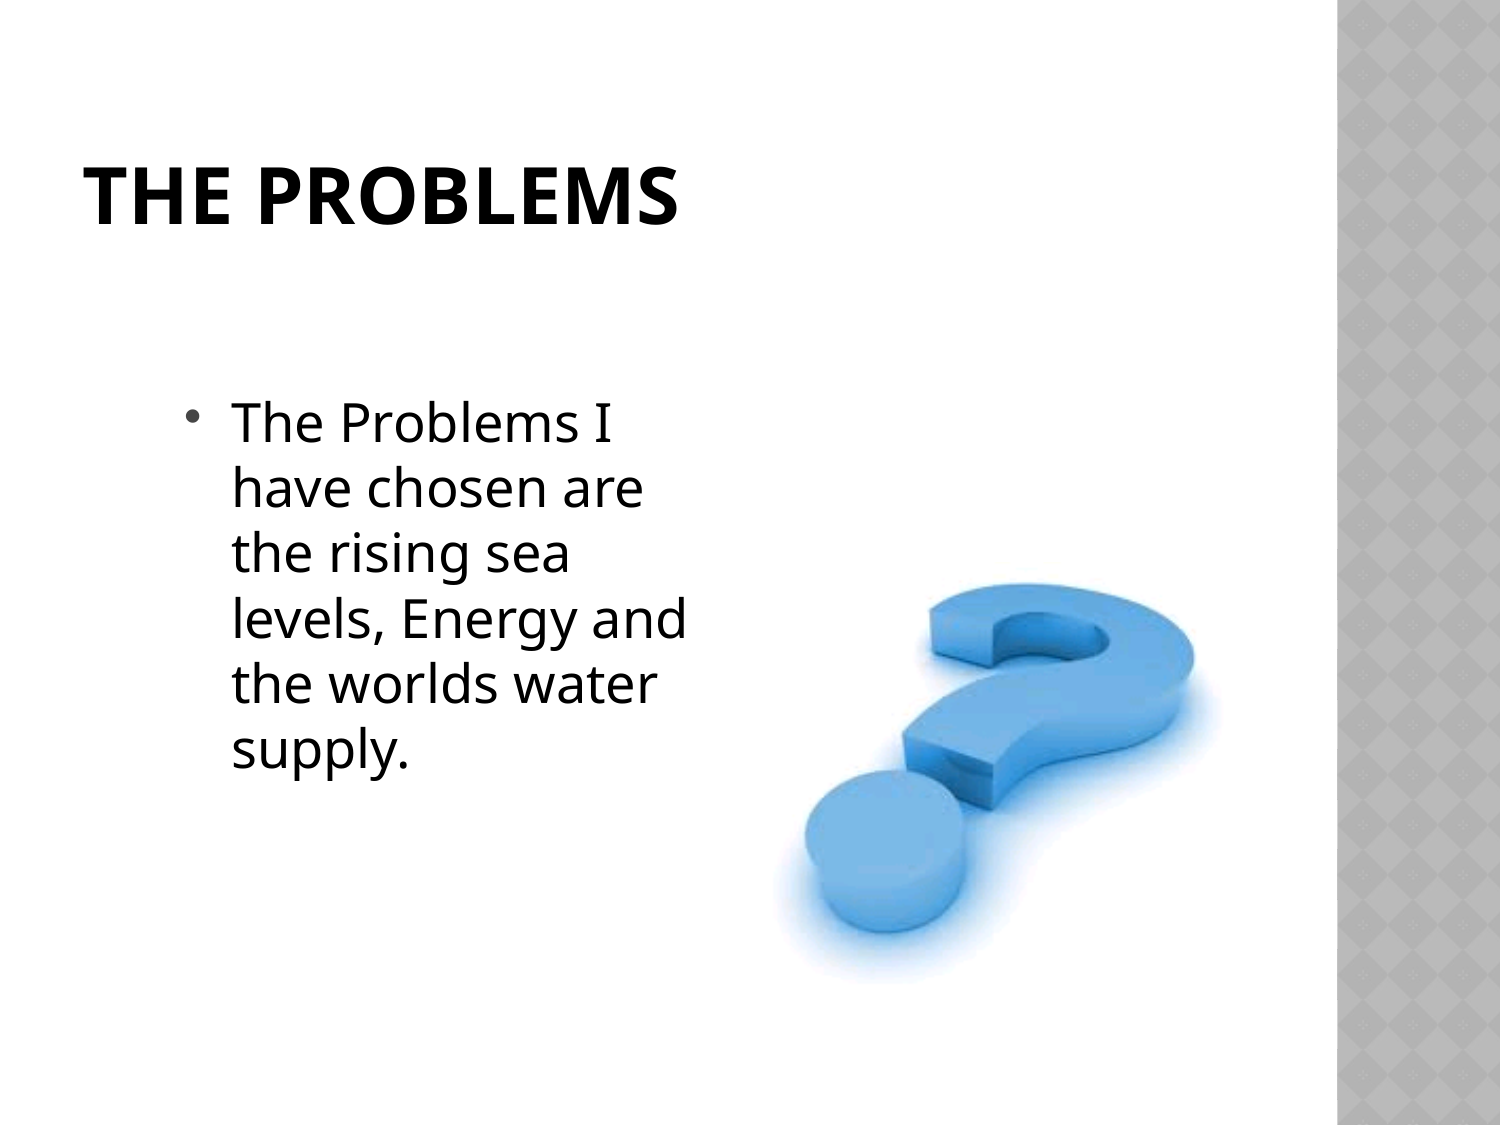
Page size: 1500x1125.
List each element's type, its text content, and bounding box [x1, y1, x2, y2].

list The Problems I have chosen are the rising sea levels, Energy and the worlds water supply. [171, 381, 739, 957]
title The Problems [75, 52, 1263, 240]
picture [757, 562, 1247, 1021]
